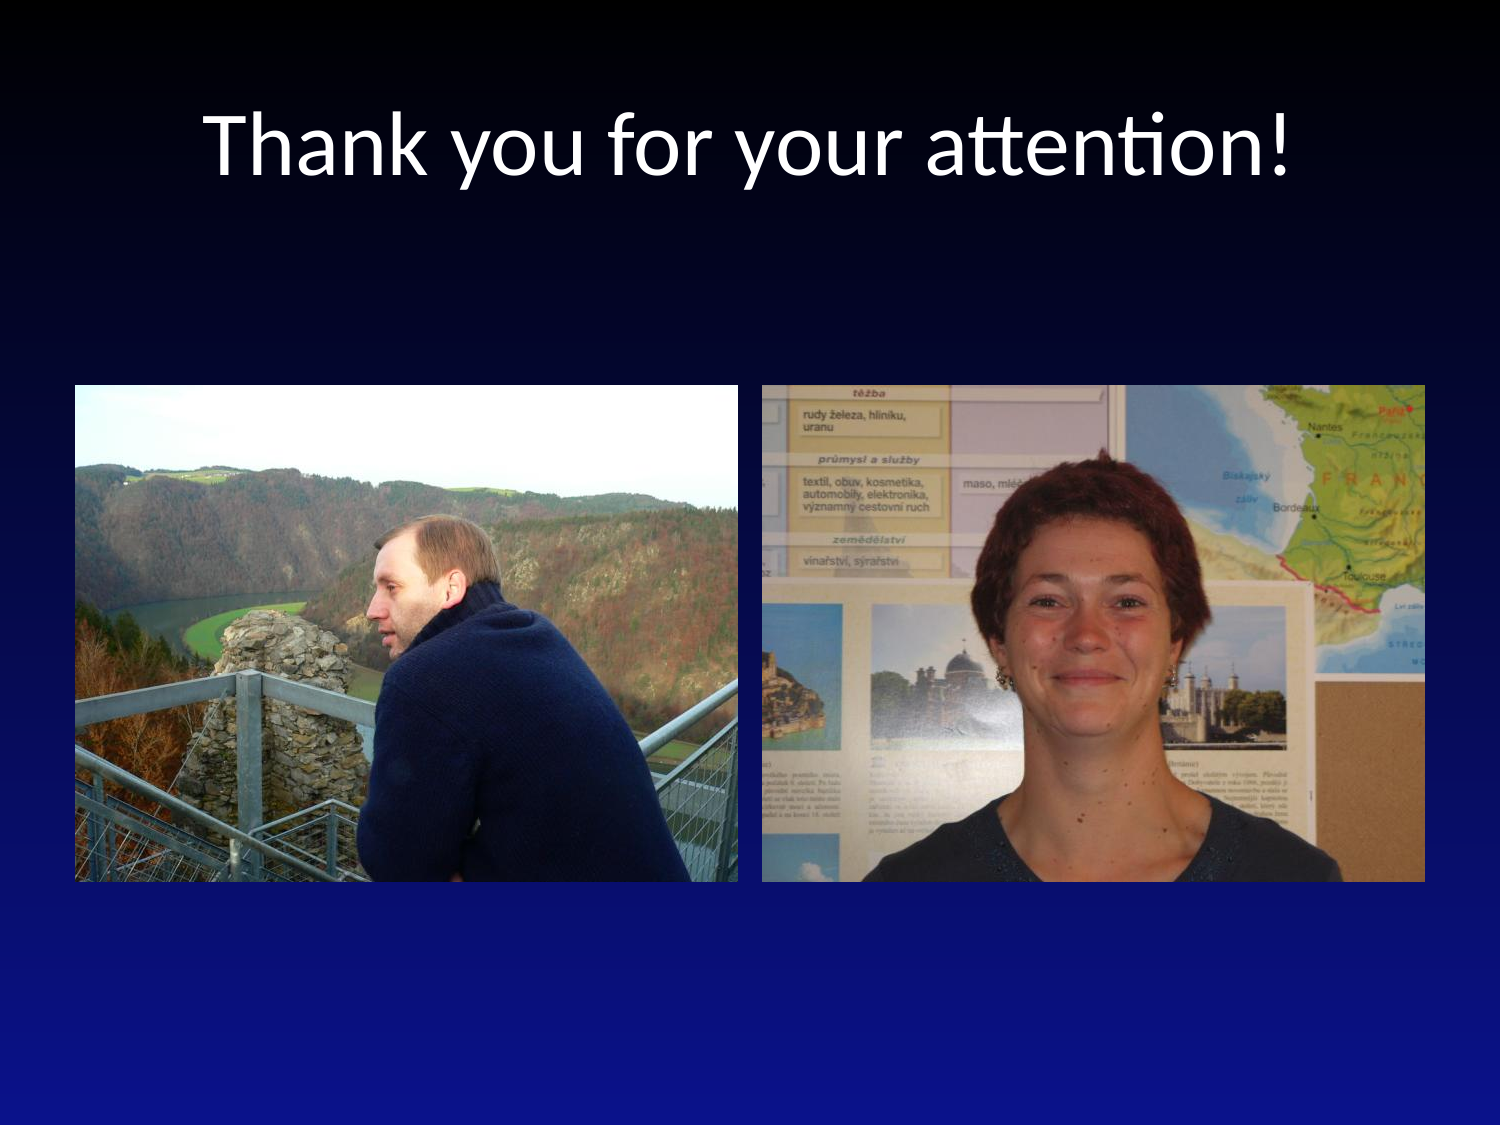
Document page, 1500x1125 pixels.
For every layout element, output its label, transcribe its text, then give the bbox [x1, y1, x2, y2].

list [762, 384, 1426, 883]
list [74, 384, 738, 883]
title Thank you for your attention! [74, 44, 1426, 233]
